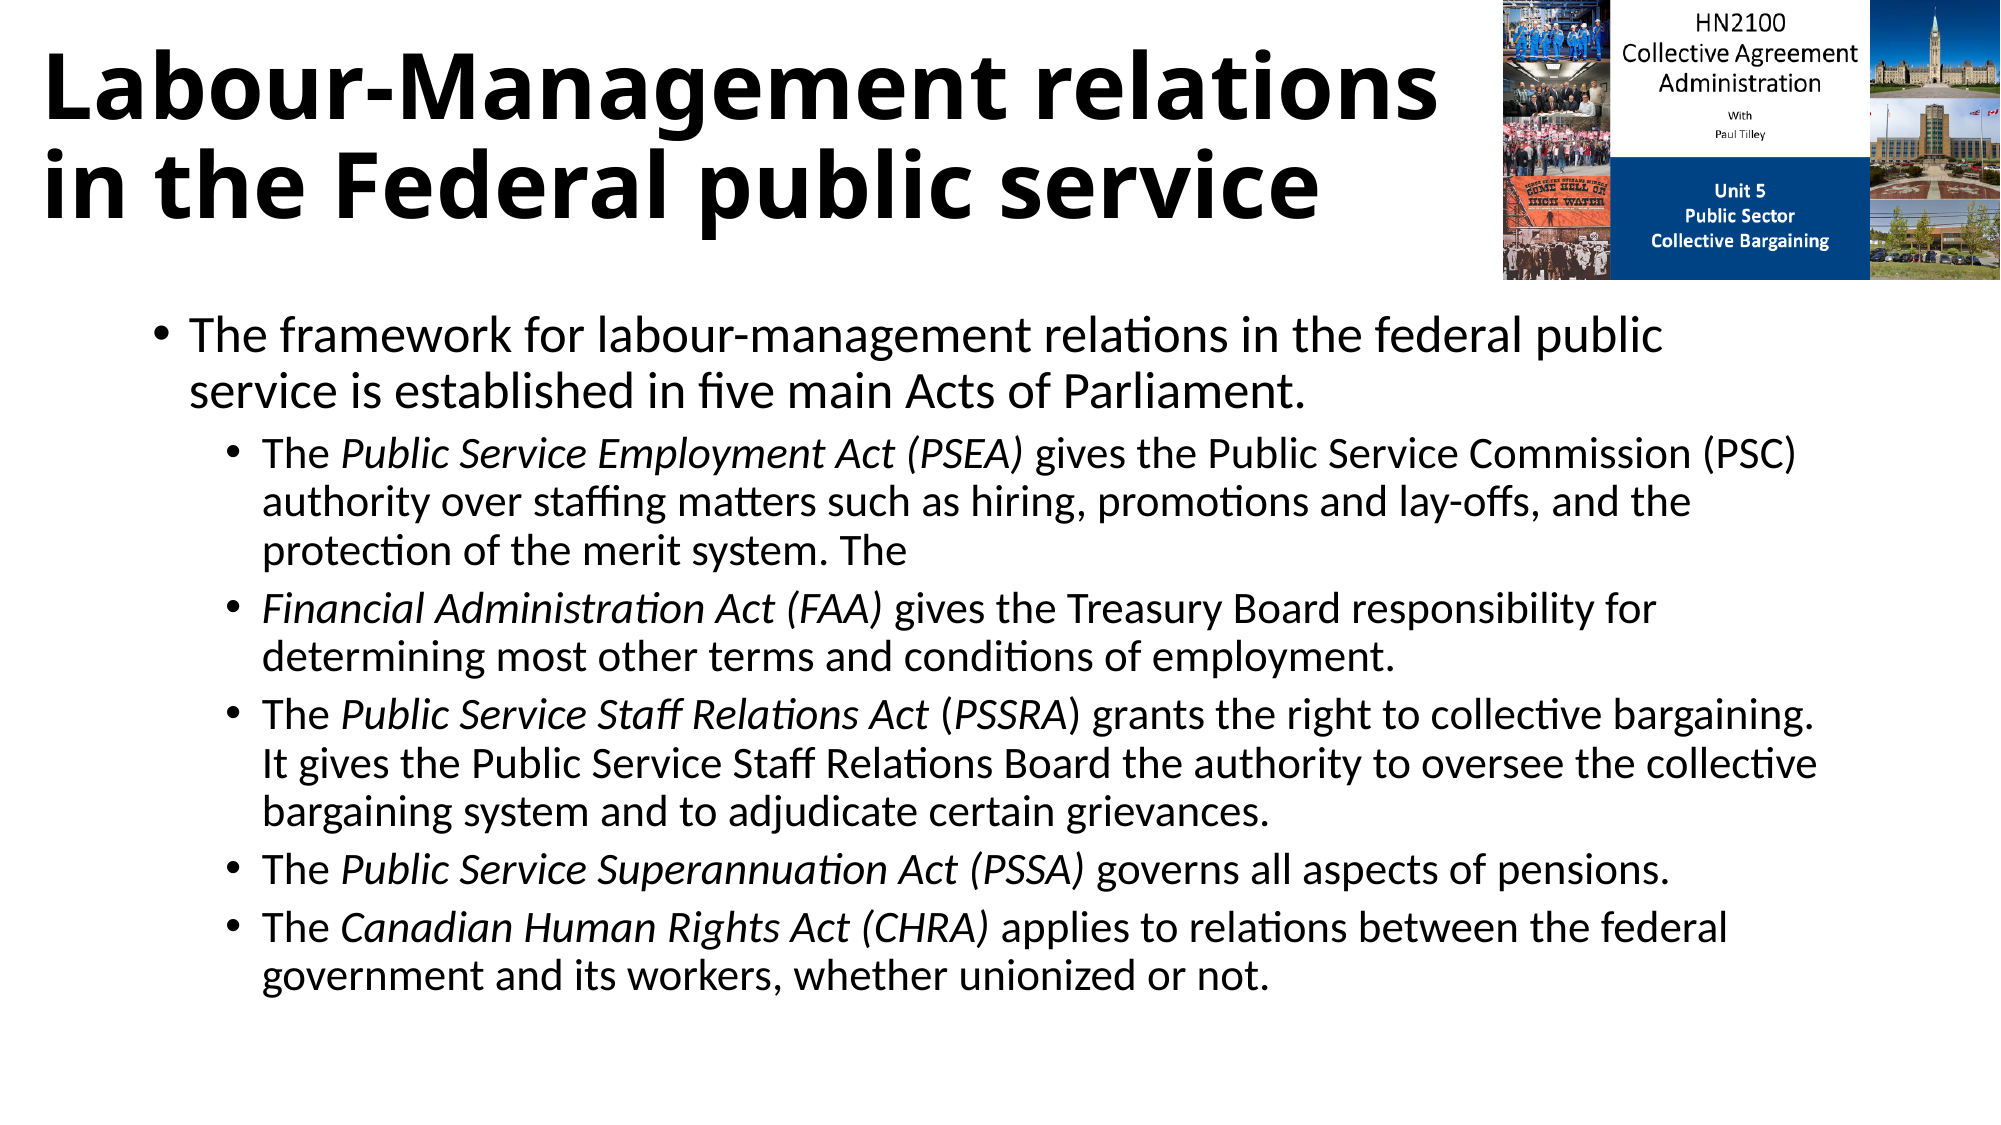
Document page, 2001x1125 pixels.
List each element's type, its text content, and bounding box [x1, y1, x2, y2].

title Labour-Management relations in the Federal public service [26, 30, 1503, 249]
picture [1503, 0, 2000, 280]
list The framework for labour-management relations in the federal public service is established in five main Acts of Parliament. The Public Service Employment Act (PSEA) gives the Public Service Commission (PSC) authority over staffing matters such as hiring, promotions and lay-offs, and the protection of the merit system. The Financial Administration Act (FAA) gives the Treasury Board responsibility for determining most other terms and conditions of employment. The Public Service Staff Relations Act (PSSRA) grants the right to collective bargaining. It gives the Public Service Staff Relations Board the authority to oversee the collective bargaining system and to adjudicate certain grievances. The Public Service Superannuation Act (PSSA) governs all aspects of pensions. The Canadian Human Rights Act (CHRA) applies to relations between the federal government and its workers, whether unionized or not. [137, 299, 1863, 1014]
